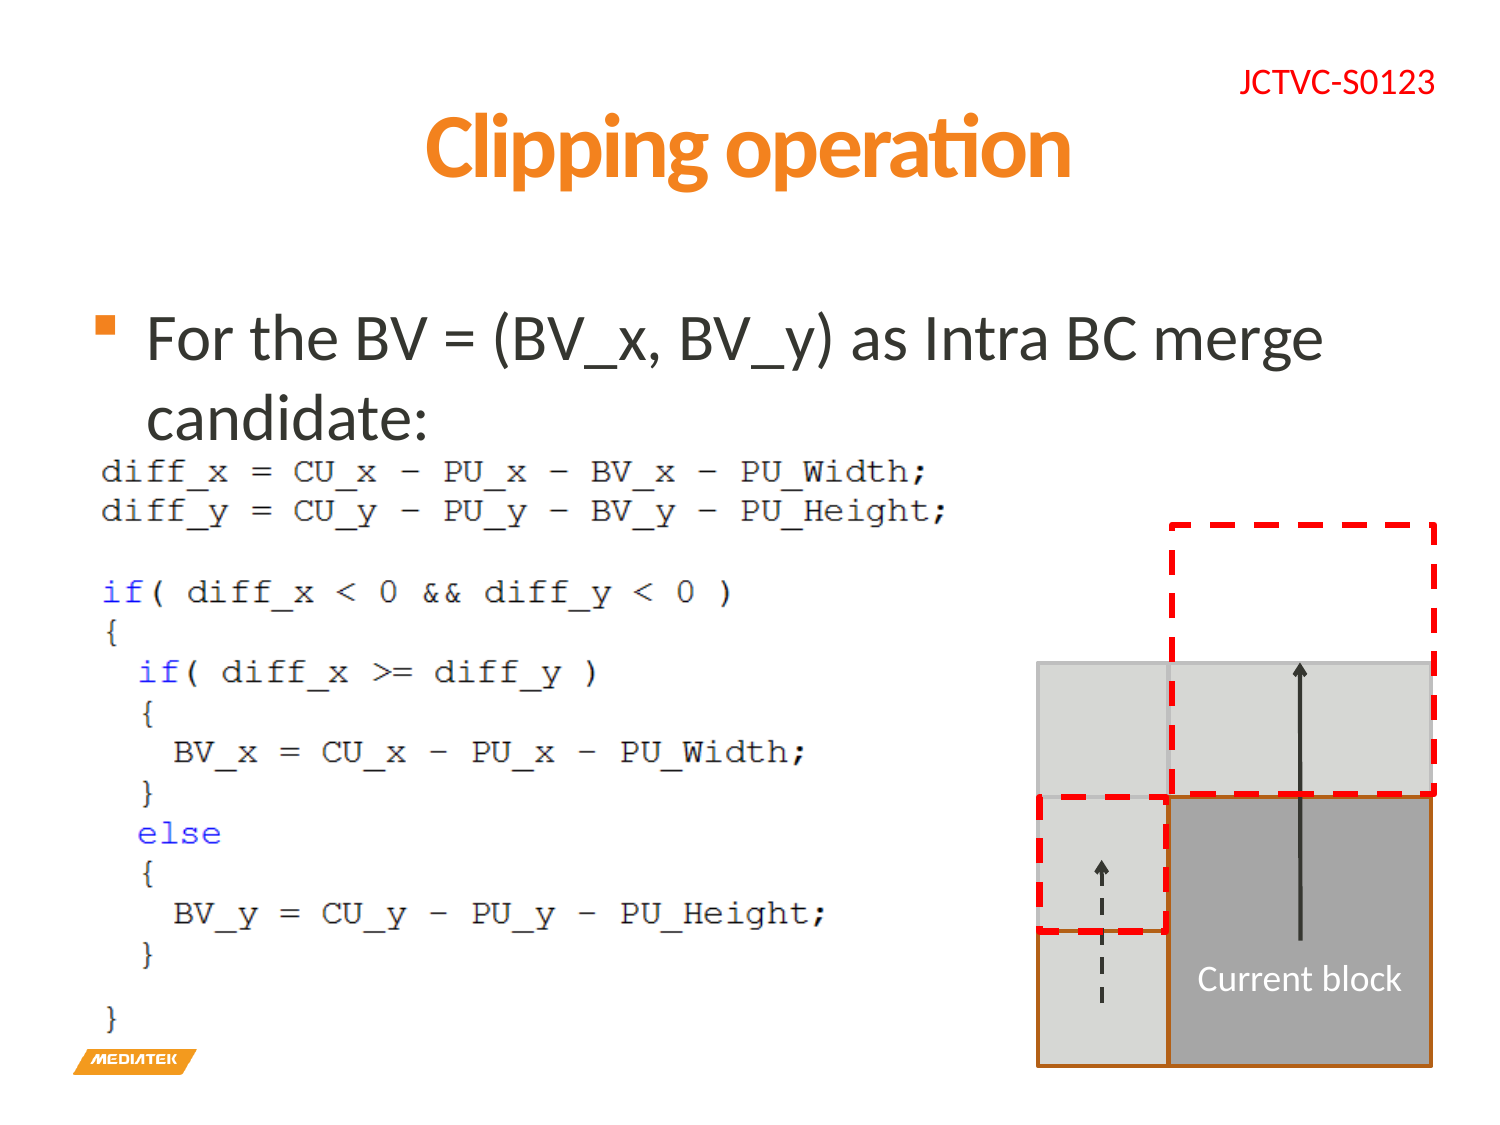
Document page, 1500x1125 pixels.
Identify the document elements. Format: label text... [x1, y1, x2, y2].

title Clipping operation [75, 99, 1425, 286]
list For the BV = (BV_x, BV_y) as Intra BC merge candidate: [75, 286, 1425, 513]
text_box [1037, 524, 1435, 1067]
picture [62, 449, 983, 1075]
text_box JCTVC-S0123 [1224, 49, 1463, 110]
